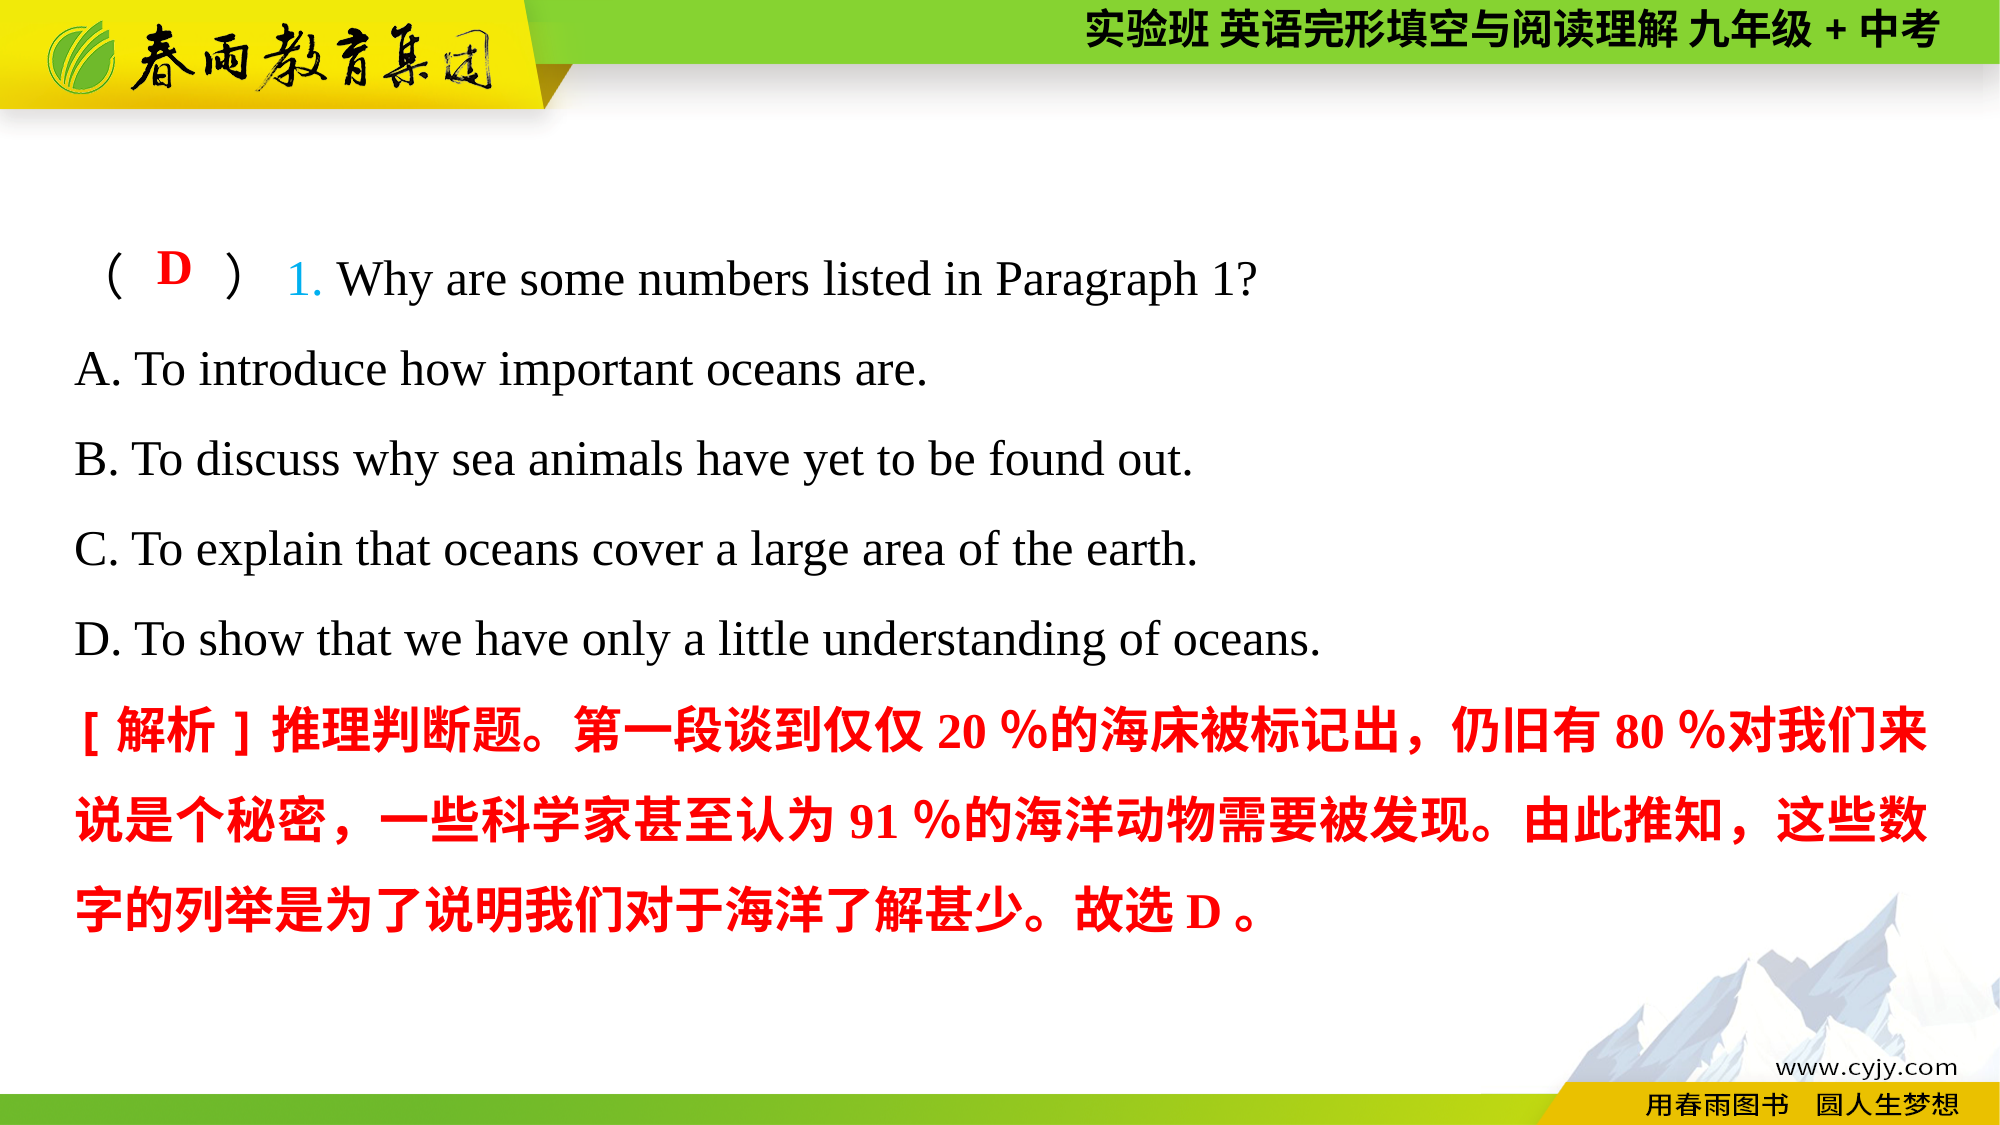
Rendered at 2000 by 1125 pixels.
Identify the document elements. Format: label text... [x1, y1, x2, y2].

list （ ）1. Why are some numbers listed in Paragraph 1? A. To introduce how important oceans are. B. To discuss why sea animals have yet to be found out. C. To explain that oceans cover a large area of the earth. D. To show that we have only a little understanding of oceans. [59, 208, 1944, 661]
text_box D [141, 226, 208, 302]
text_box [解析]推理判断题。第一段谈到仅仅20％的海床被标记出，仍旧有80％对我们来说是个秘密，一些科学家甚至认为91％的海洋动物需要被发现。由此推知，这些数字的列举是为了说明我们对于海洋了解甚少。故选D。 [59, 661, 1944, 947]
picture [0, 0, 2000, 1125]
